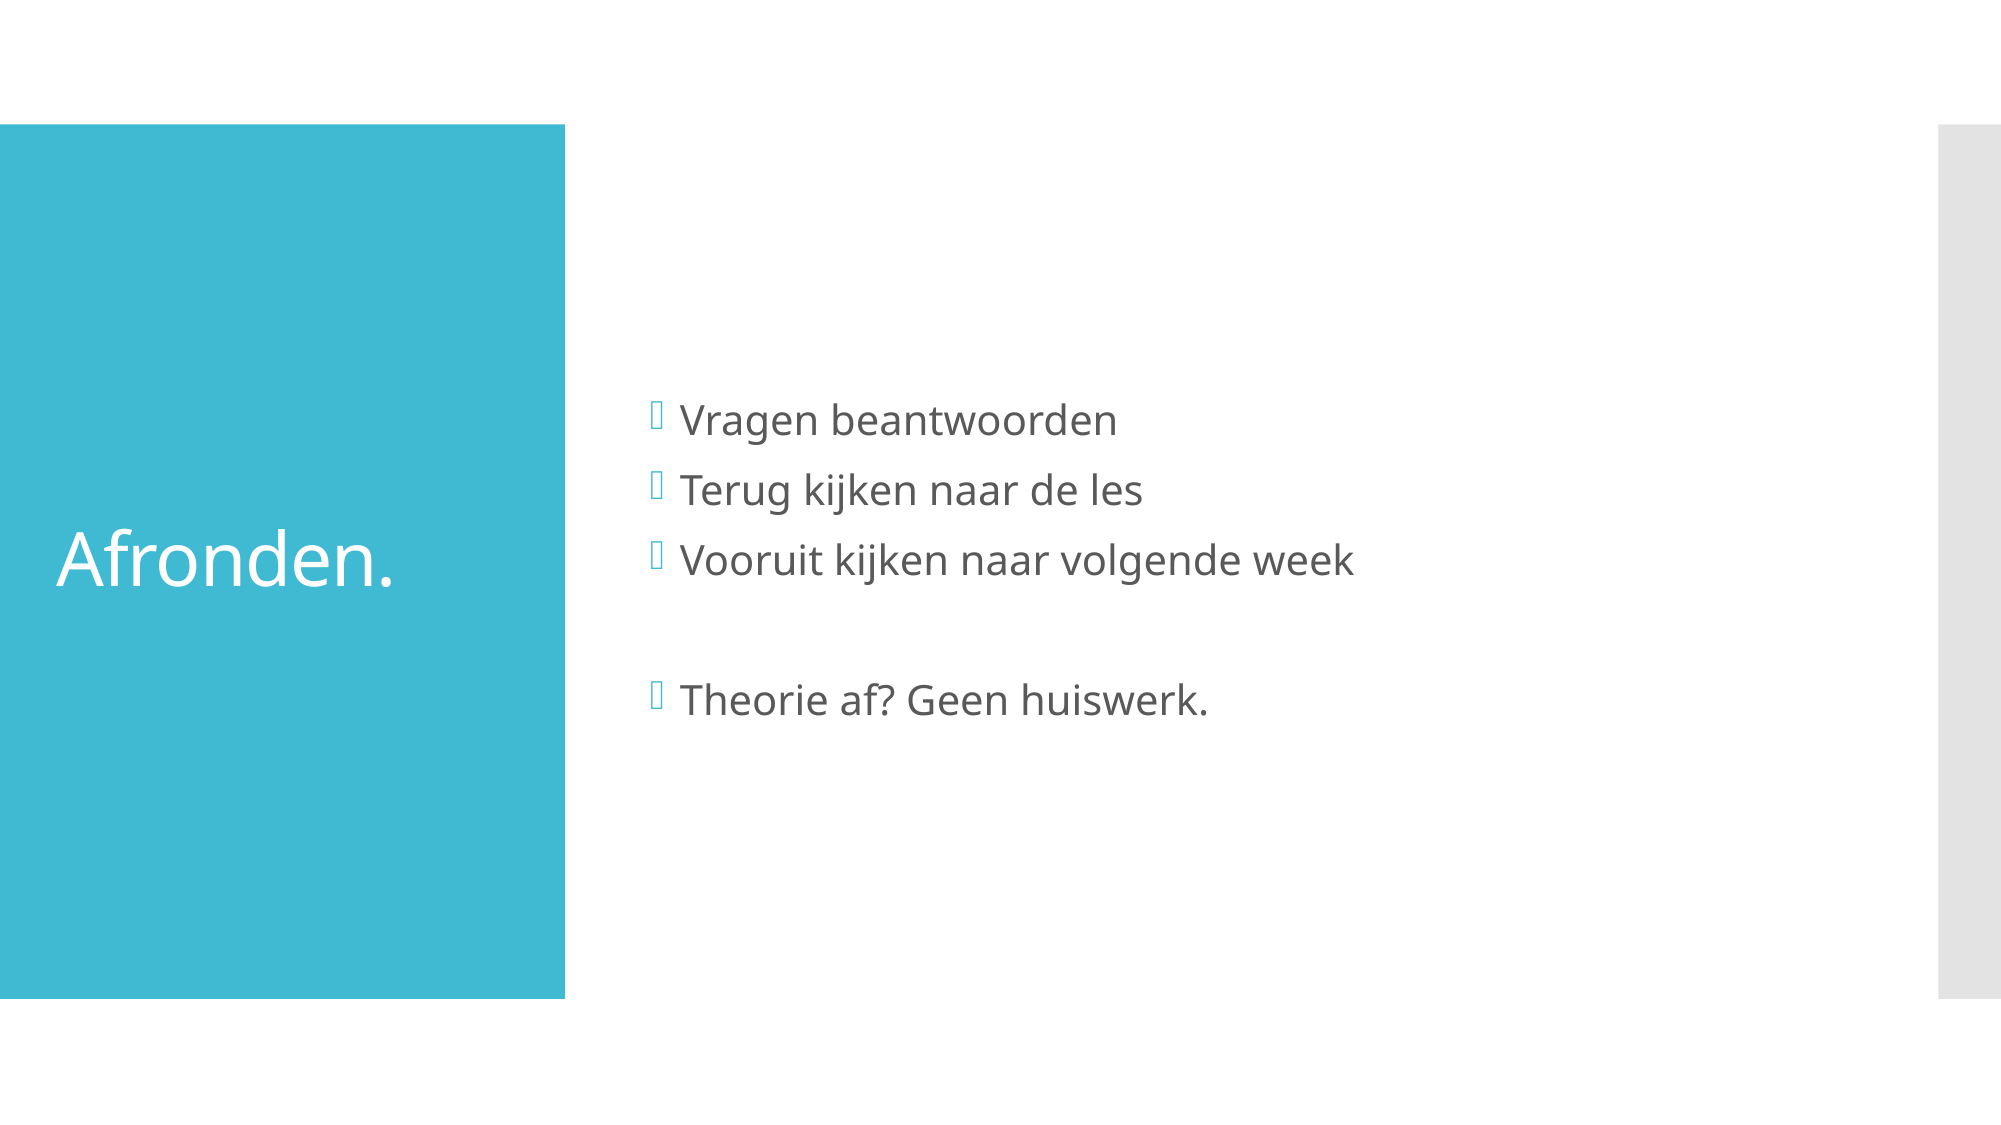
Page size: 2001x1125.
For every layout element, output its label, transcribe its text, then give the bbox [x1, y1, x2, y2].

list Vragen beantwoorden Terug kijken naar de les Vooruit kijken naar volgende week Theorie af? Geen huiswerk. [634, 141, 1835, 982]
title Afronden. [41, 184, 525, 940]
